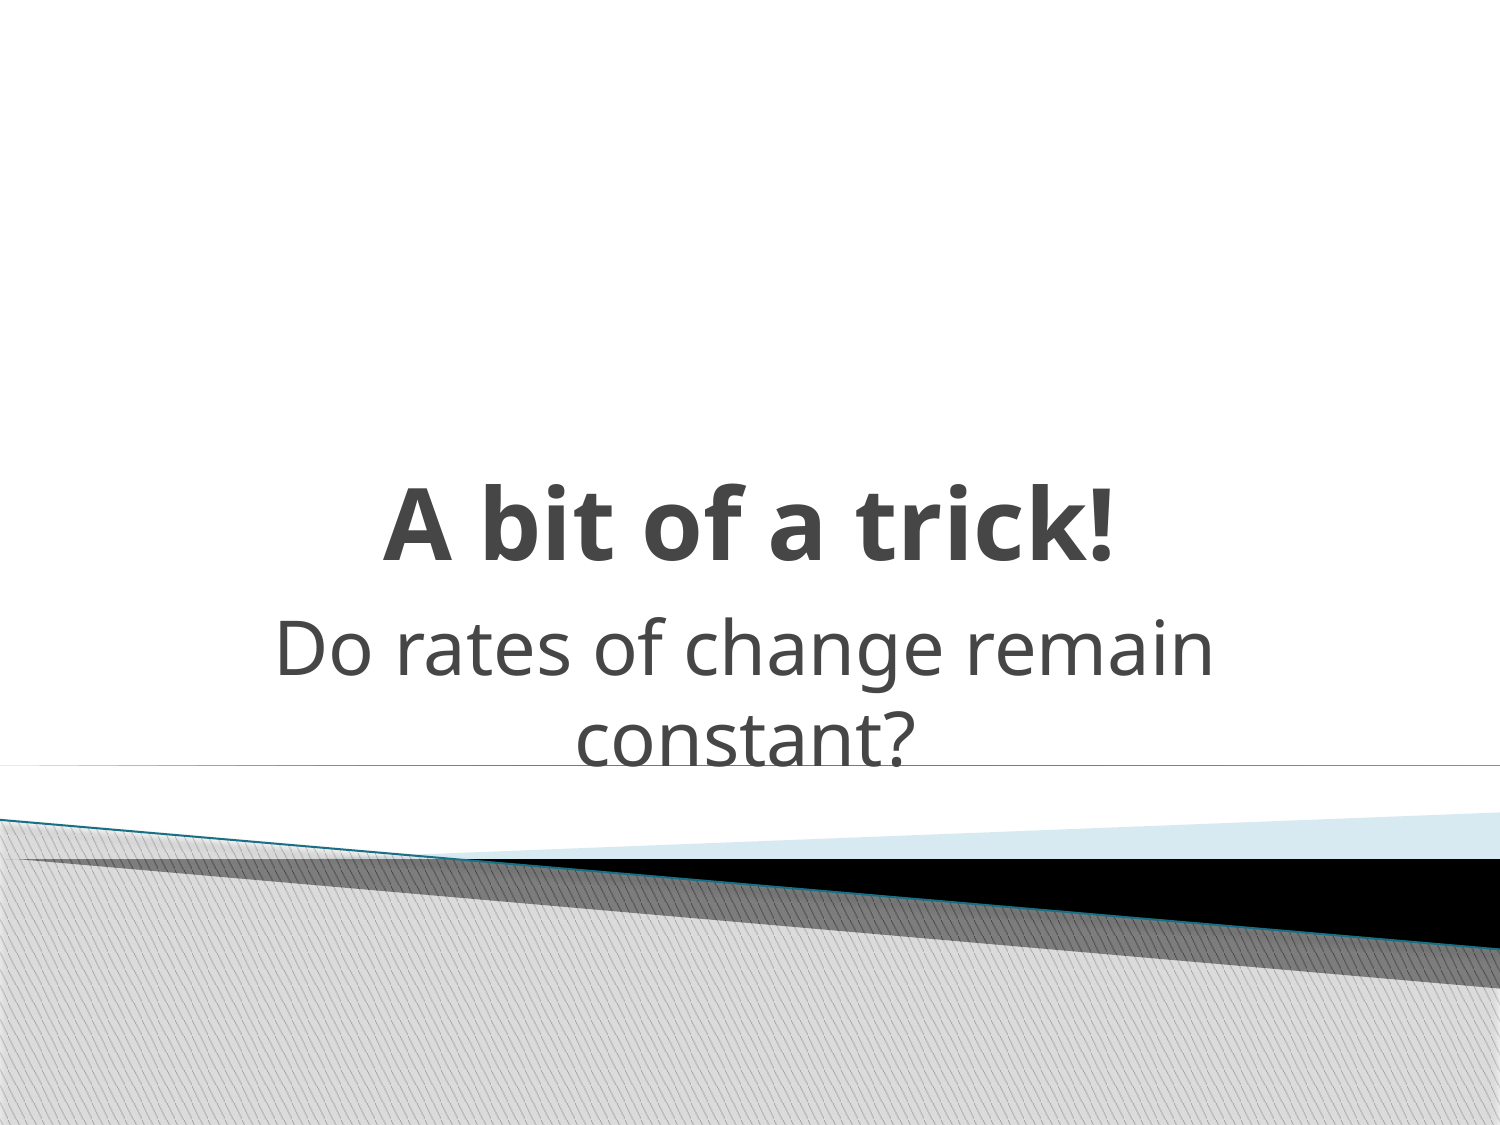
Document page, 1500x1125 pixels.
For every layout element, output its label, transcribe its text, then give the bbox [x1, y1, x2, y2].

subtitle Do rates of change remain constant? [112, 592, 1388, 790]
title A bit of a trick! [112, 287, 1388, 588]
picture [5, 859, 1500, 989]
